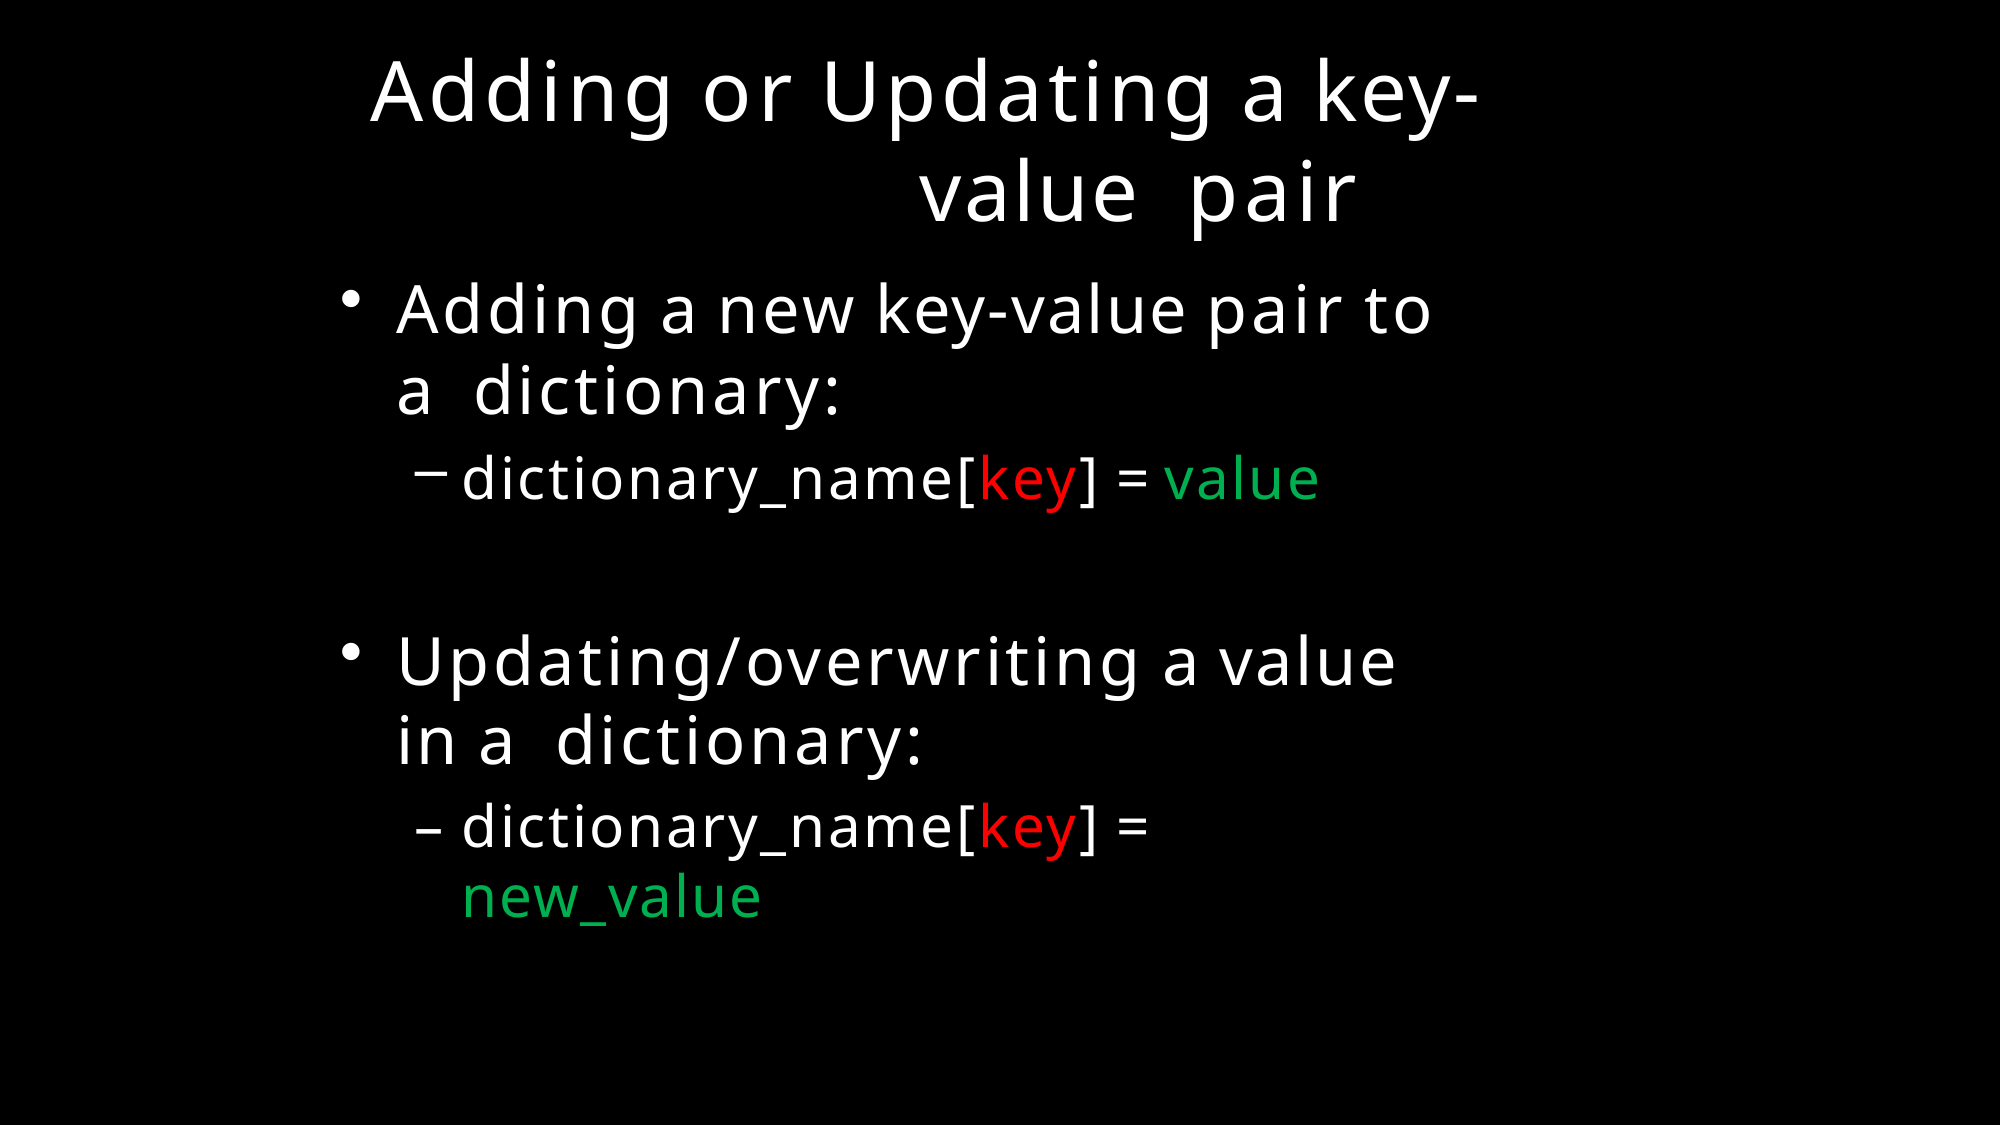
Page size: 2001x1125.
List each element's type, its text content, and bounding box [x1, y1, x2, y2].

text_box Adding a new key-value pair to a dictionary: dictionary_name[key] = value Updating/overwriting a value in a dictionary: dictionary_name[key] = new_value [337, 265, 1459, 930]
title Adding or Updating a key-value pair [368, 35, 1632, 238]
